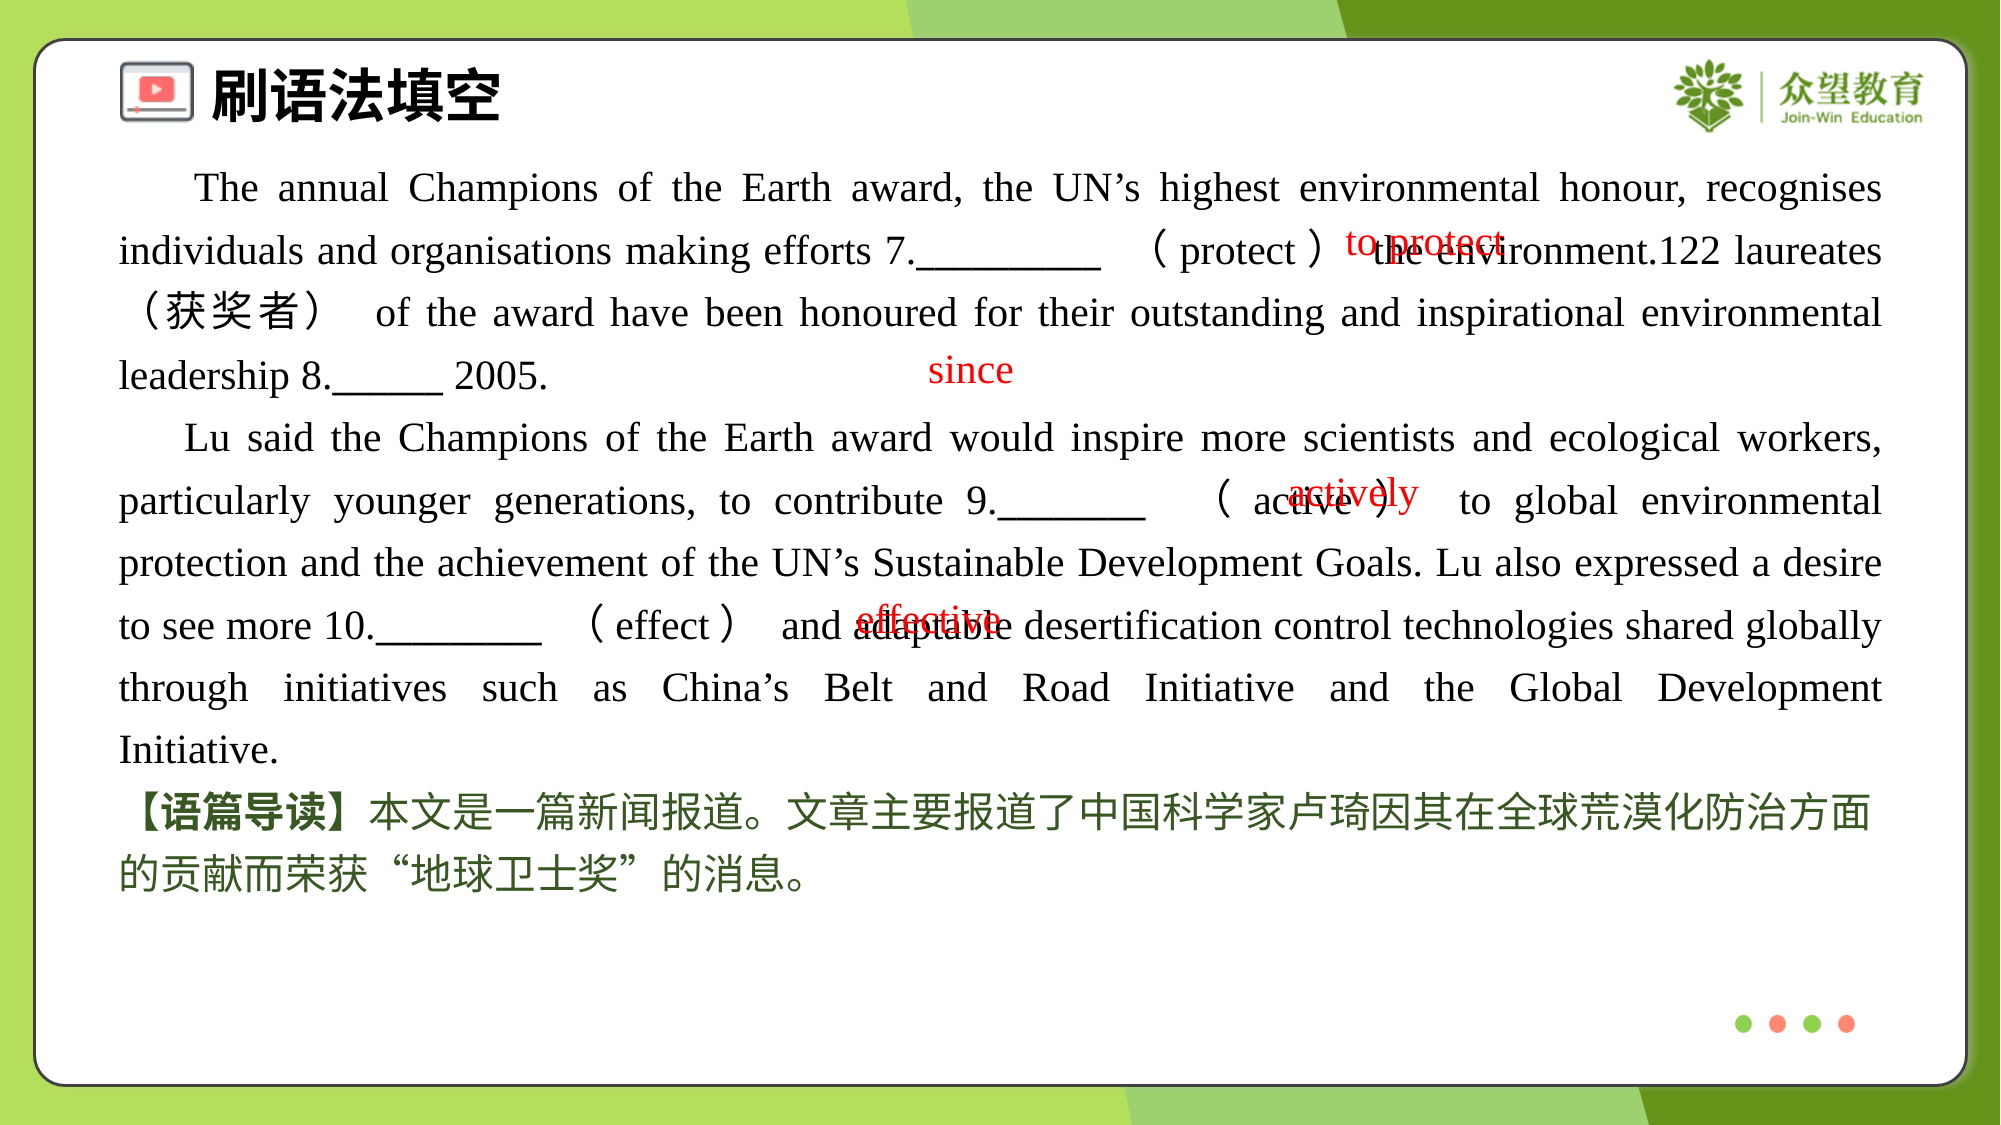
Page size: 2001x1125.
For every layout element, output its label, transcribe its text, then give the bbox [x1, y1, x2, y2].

text_box actively [1282, 451, 1424, 510]
text_box 【语篇导读】本文是一篇新闻报道。文章主要报道了中国科学家卢琦因其在全球荒漠化防治方面的贡献而荣获“地球卫士奖”的消息。 [118, 772, 1883, 894]
text_box since [923, 328, 1019, 387]
picture [0, 0, 2000, 1125]
text_box to protect [1336, 201, 1514, 259]
text_box effective [851, 578, 1006, 637]
text_box The annual Champions of the Earth award, the UN’s highest environmental honour, recognises individuals and organisations making efforts 7.__________ （protect） the environment.122 laureates （获奖者） of the award have been honoured for their outstanding and inspirational environmental leadership 8.______ 2005. Lu said the Champions of the Earth award would inspire more scientists and ecological workers, particularly younger generations, to contribute 9.________ （active） to global environmental protection and the achievement of the UN’s Sustainable Development Goals. Lu also expressed a desire to see more 10._________ （effect） and adaptable desertification control technologies shared globally through initiatives such as China’s Belt and Road Initiative and the Global Development Initiative.#1.1.3 [118, 147, 1883, 767]
